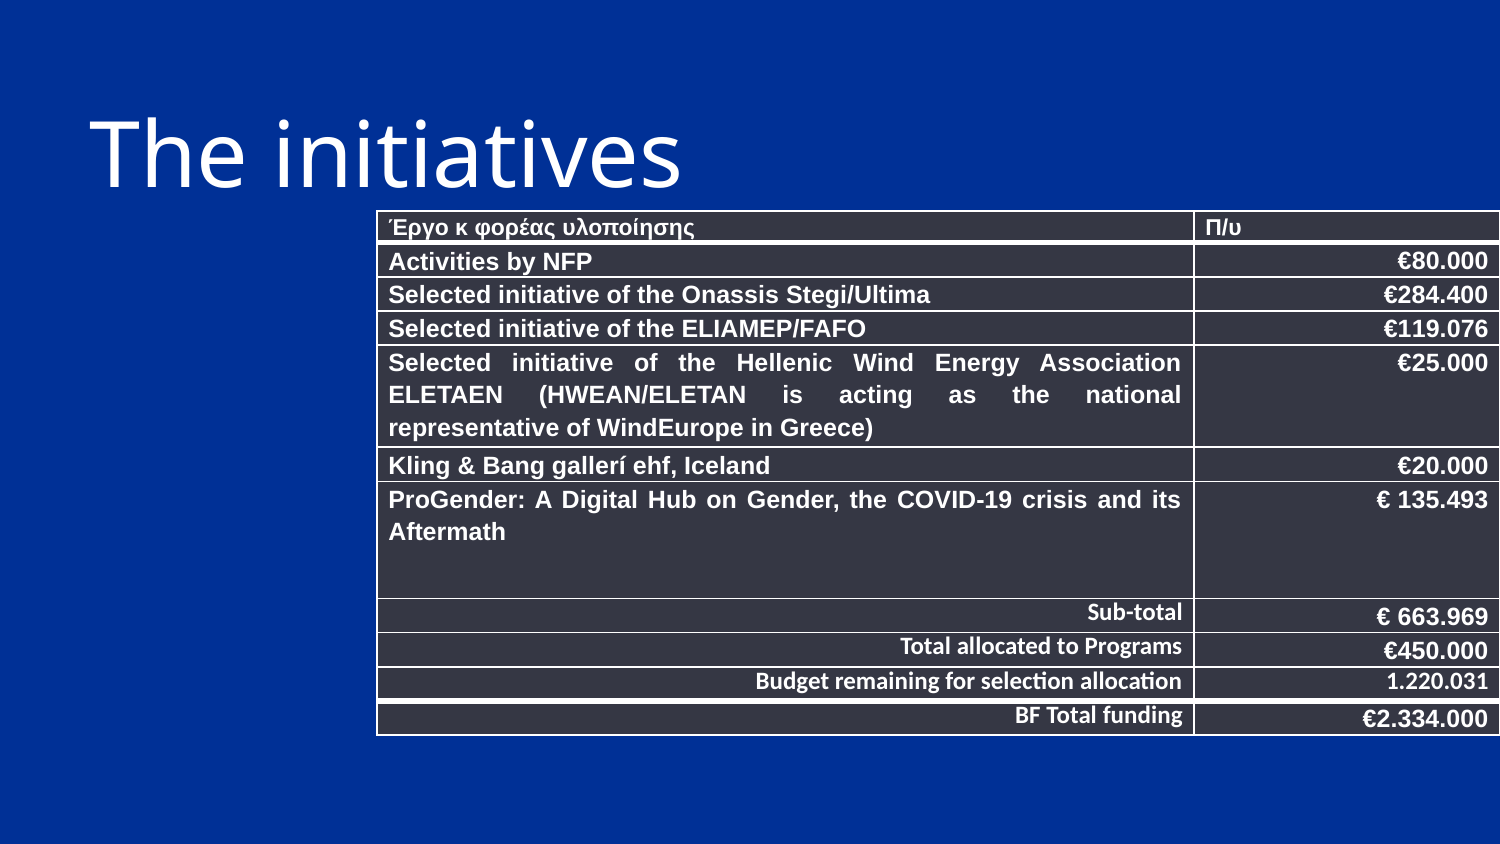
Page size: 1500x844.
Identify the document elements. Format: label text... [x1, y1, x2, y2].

table_cell Kling & Bang gallerí ehf, Iceland [378, 448, 1193, 481]
table_cell €2.334.000 [1195, 704, 1499, 734]
table_cell Activities by NFP [378, 245, 1193, 276]
title The initiatives [74, 72, 717, 231]
table_cell Selected initiative of the Hellenic Wind Energy Association ELETAEN (HWEAN/ELETAN is acting as the national representative of WindEurope in Greece) [378, 346, 1193, 446]
table_cell €20.000 [1195, 448, 1499, 481]
table_cell Sub-total [378, 599, 1193, 632]
table_cell € 135.493 [1195, 482, 1499, 598]
table_cell Total allocated to Programs [378, 633, 1193, 666]
table_cell Selected initiative of the Onassis Stegi/Ultima [378, 278, 1193, 310]
table_header Έργο κ φορέας υλοποίησης [378, 212, 1193, 240]
table_cell €25.000 [1195, 346, 1499, 446]
table_cell €80.000 [1195, 245, 1499, 276]
table_cell €450.000 [1195, 633, 1499, 666]
table_cell BF Total funding [378, 704, 1193, 734]
table_cell Selected initiative of the ELIAMEP/FAFO [378, 312, 1193, 344]
table_cell € 663.969 [1195, 599, 1499, 632]
table_cell €284.400 [1195, 278, 1499, 310]
table_cell €119.076 [1195, 312, 1499, 344]
table_cell 1.220.031 [1195, 668, 1499, 698]
table_header Π/υ [1195, 212, 1499, 240]
table_cell Budget remaining for selection allocation [378, 668, 1193, 698]
table_cell ProGender: A Digital Hub on Gender, the COVID-19 crisis and its Aftermath [378, 482, 1193, 598]
